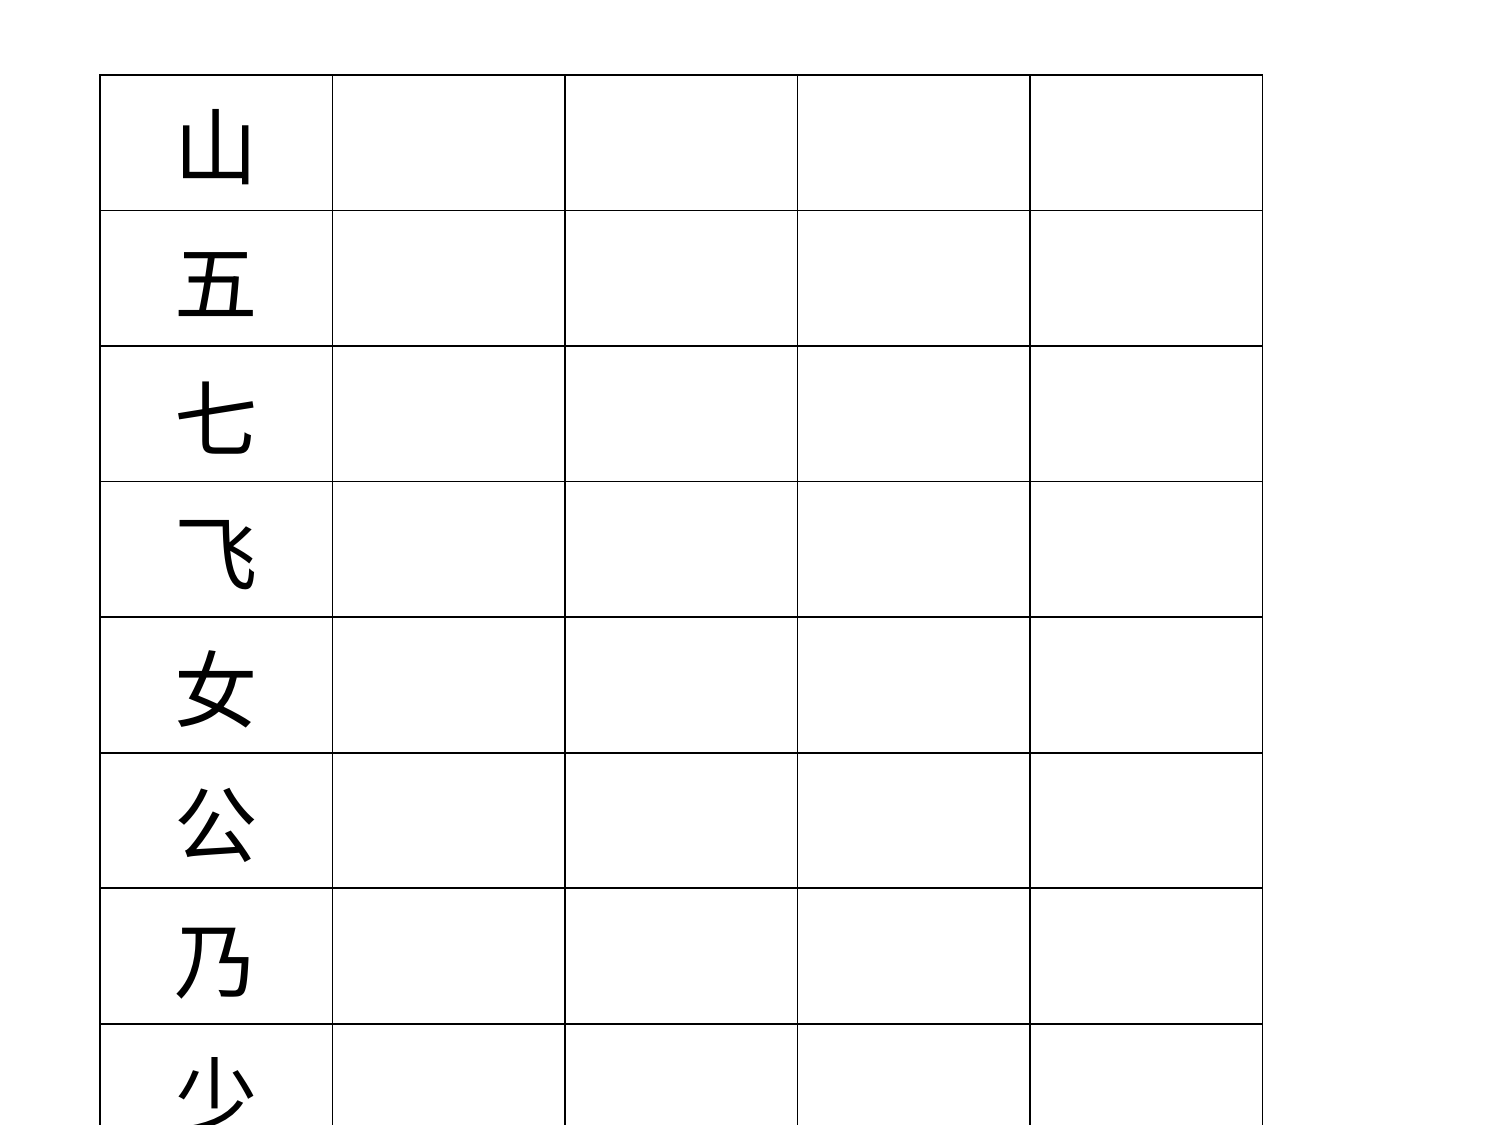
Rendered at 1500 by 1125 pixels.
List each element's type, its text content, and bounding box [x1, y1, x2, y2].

table_cell [798, 482, 1029, 616]
table_cell [566, 618, 797, 752]
table_cell 女 [101, 618, 332, 752]
table_cell 七 [101, 347, 332, 481]
table_cell [798, 754, 1029, 887]
table_header [1031, 76, 1262, 210]
table_cell [333, 347, 564, 481]
table_cell [1031, 211, 1262, 345]
table_cell [333, 754, 564, 887]
table_cell 五 [101, 211, 332, 345]
table_cell [798, 347, 1029, 481]
table_cell [333, 618, 564, 752]
table_cell [333, 1025, 564, 1125]
table_header 山 [101, 76, 332, 210]
table_cell [333, 889, 564, 1023]
table_cell [1031, 1025, 1262, 1125]
table_cell [566, 347, 797, 481]
table_cell 公 [101, 754, 332, 887]
table_cell [566, 754, 797, 887]
table_cell [798, 618, 1029, 752]
table_cell 乃 [101, 889, 332, 1023]
table_cell [566, 889, 797, 1023]
table_cell [333, 211, 564, 345]
table_header [798, 76, 1029, 210]
table_cell 少 [101, 1025, 332, 1125]
table_header [333, 76, 564, 210]
table_cell [566, 211, 797, 345]
table_cell [1031, 618, 1262, 752]
table_cell [1031, 482, 1262, 616]
table_cell [566, 1025, 797, 1125]
table_cell [1031, 889, 1262, 1023]
table_cell [798, 211, 1029, 345]
table_cell 飞 [101, 482, 332, 616]
table_header [566, 76, 797, 210]
table_cell [798, 889, 1029, 1023]
table_cell [798, 1025, 1029, 1125]
table_cell [1031, 754, 1262, 887]
table_cell [1031, 347, 1262, 481]
table_cell [566, 482, 797, 616]
table_cell [333, 482, 564, 616]
